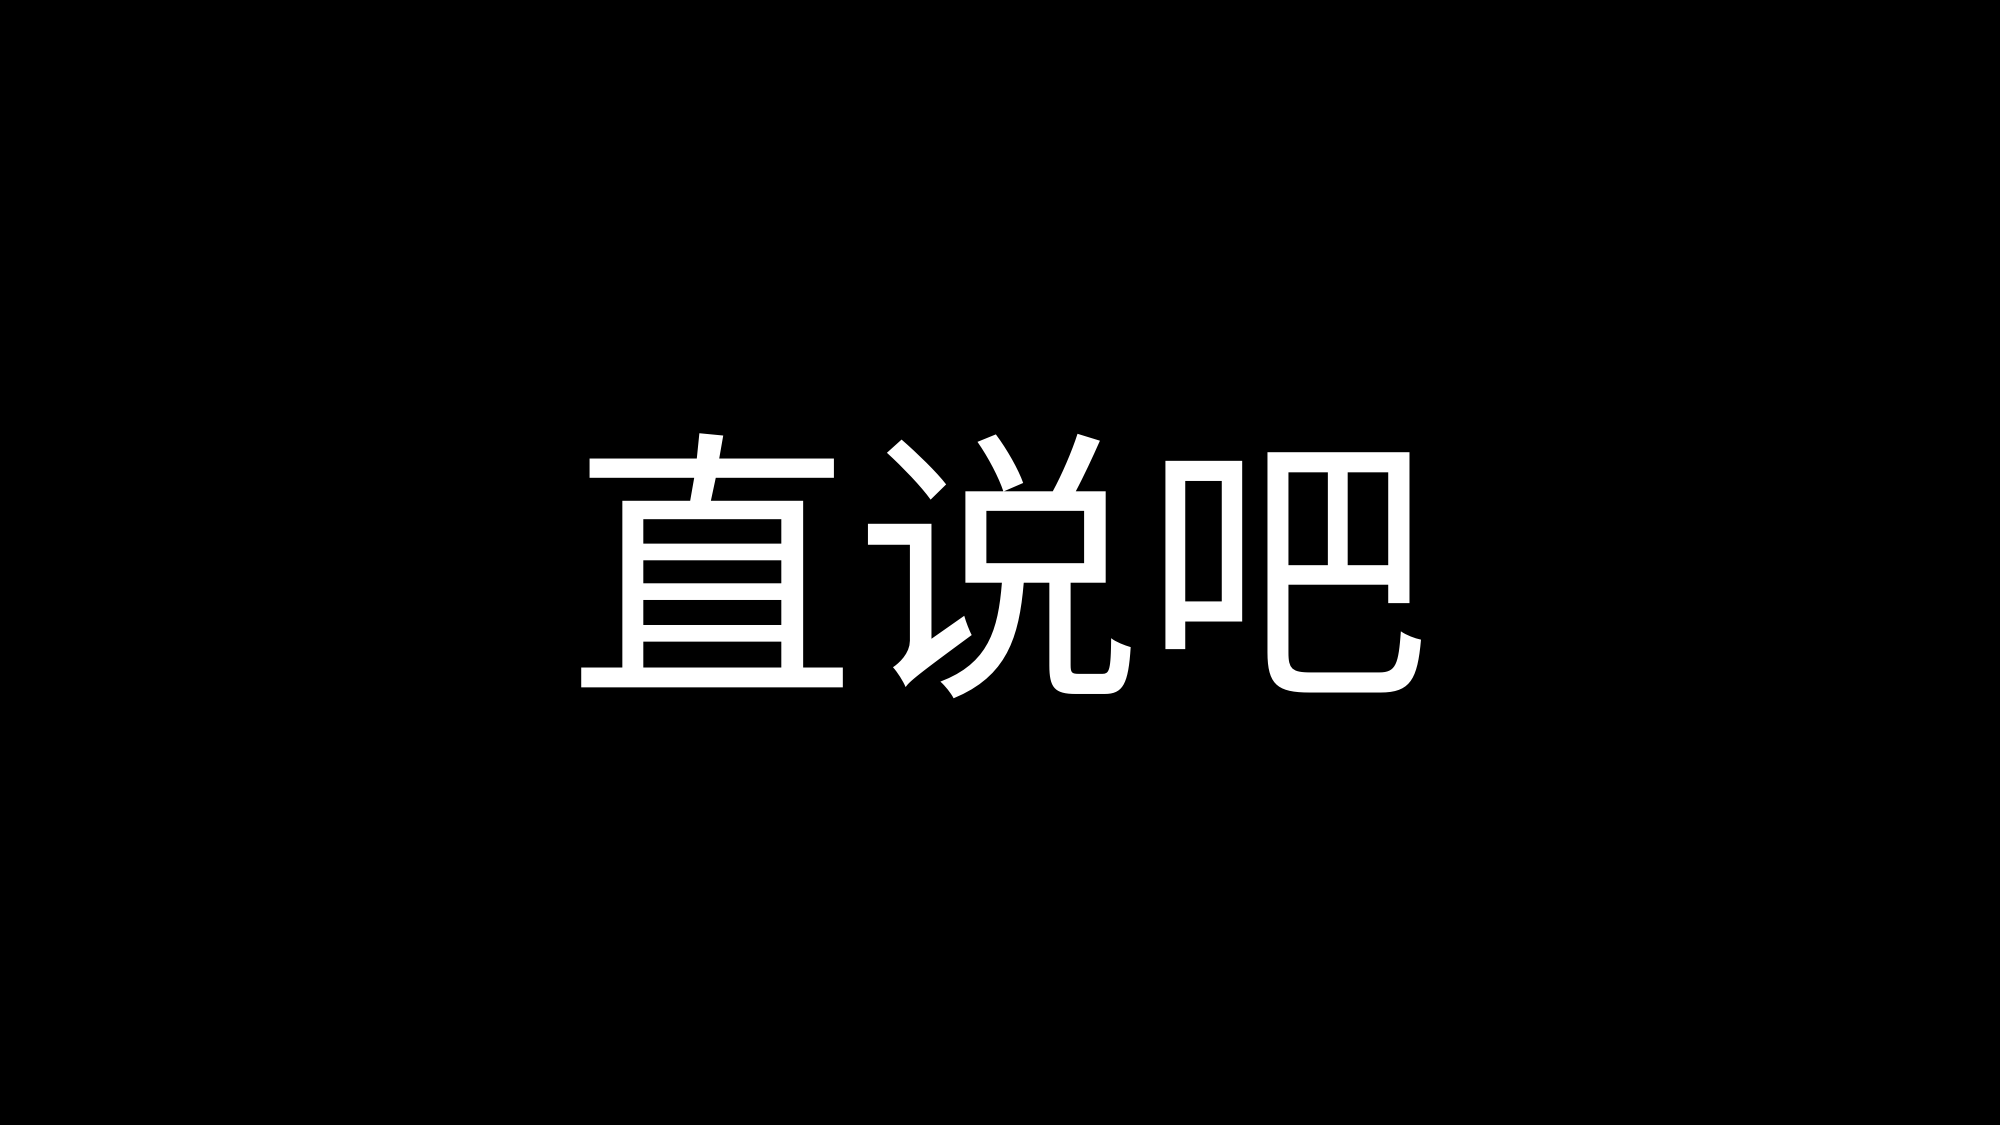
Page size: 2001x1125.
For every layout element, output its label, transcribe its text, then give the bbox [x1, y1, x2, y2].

text_box 直说吧 [465, 380, 1535, 741]
